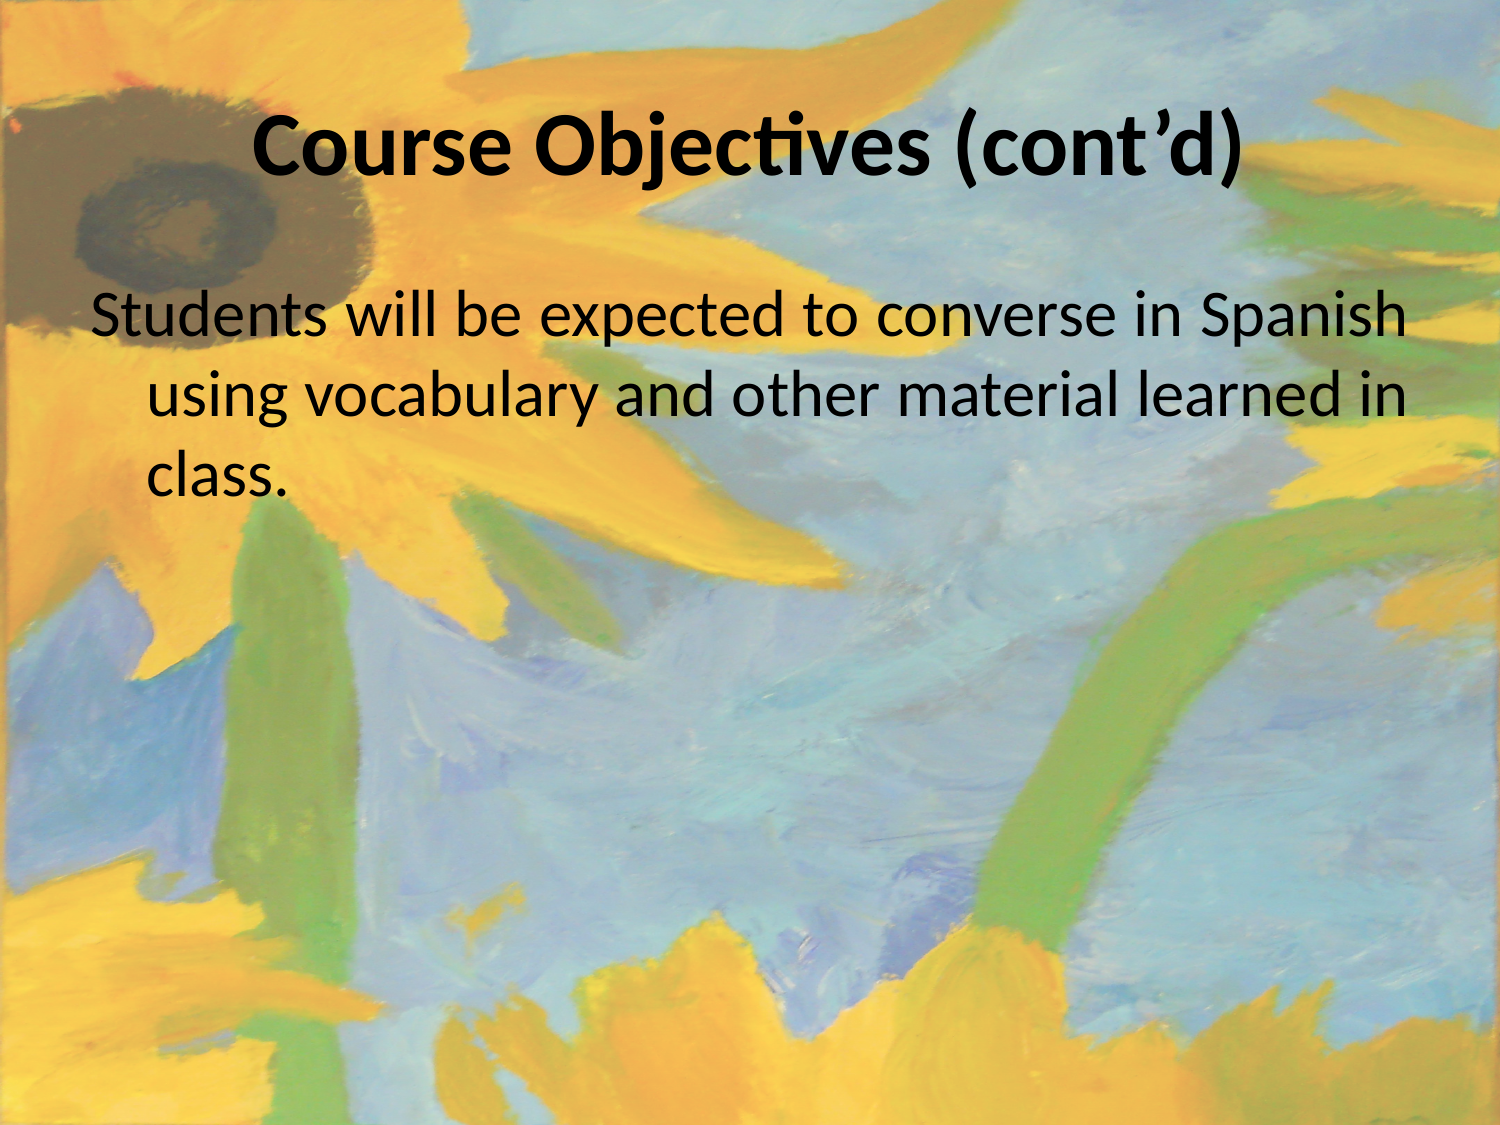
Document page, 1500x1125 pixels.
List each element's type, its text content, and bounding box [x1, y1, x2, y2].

list Students will be expected to converse in Spanish using vocabulary and other material learned in class. [75, 262, 1425, 1005]
title Course Objectives (cont’d) [75, 45, 1425, 233]
